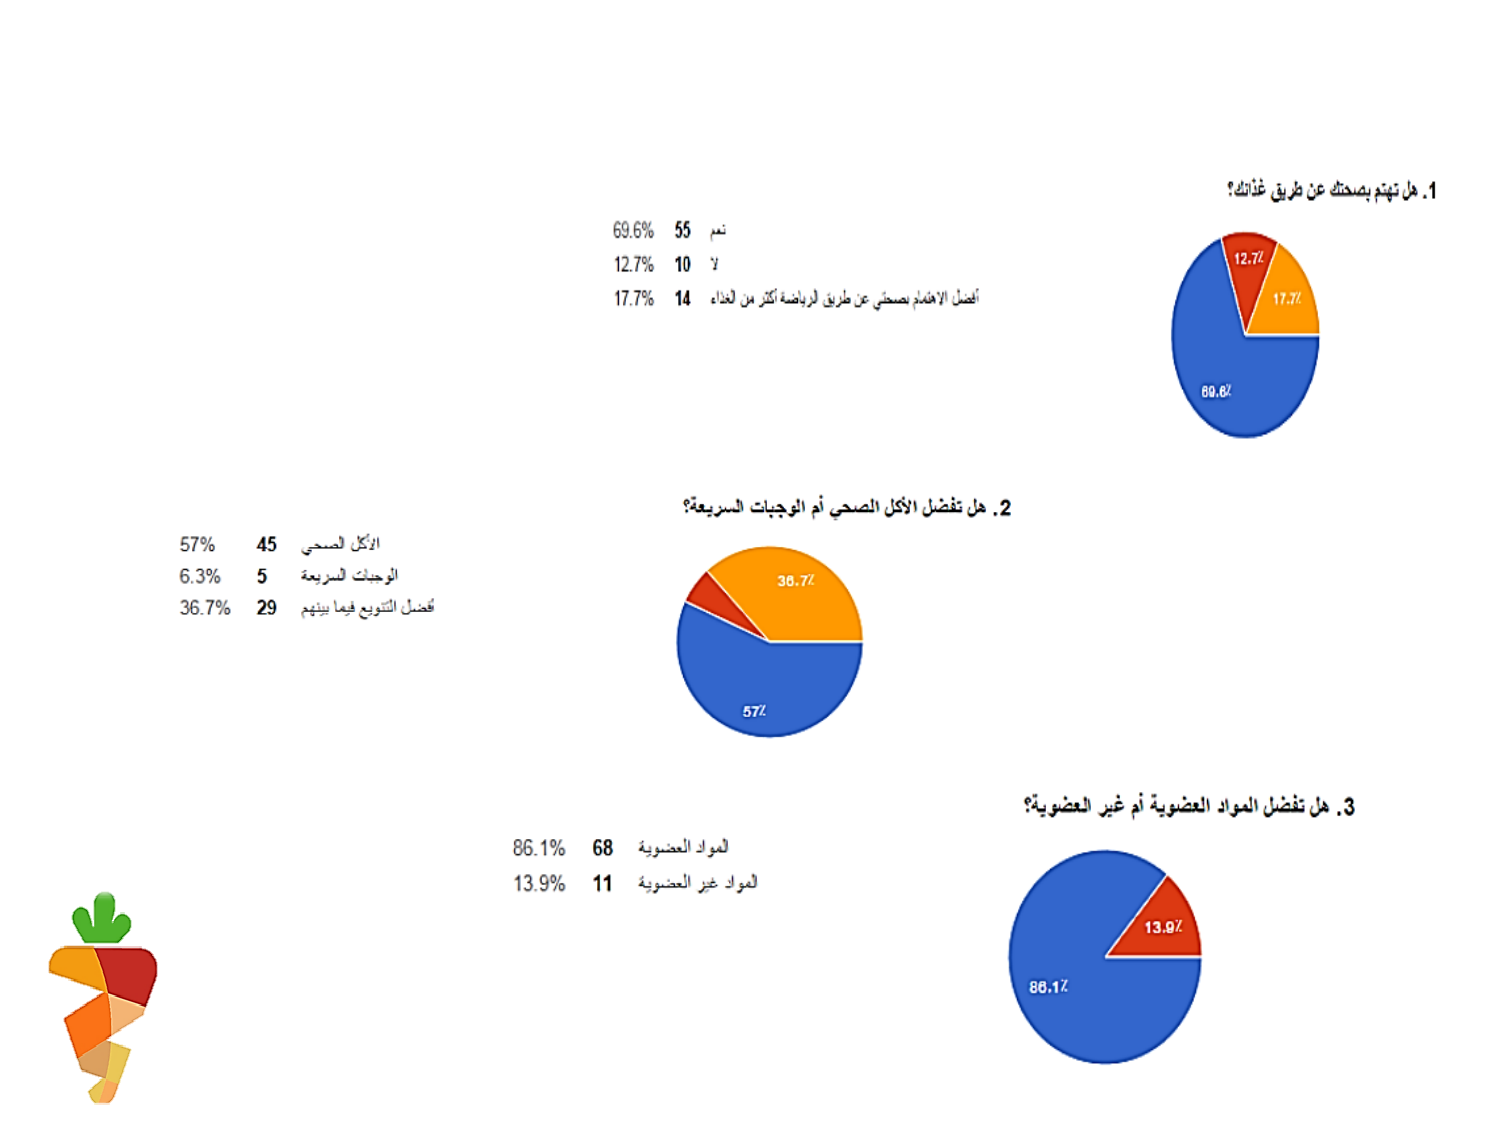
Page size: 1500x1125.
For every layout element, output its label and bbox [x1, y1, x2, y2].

picture [160, 476, 1028, 752]
picture [501, 775, 1368, 1071]
picture [41, 889, 163, 1105]
picture [591, 154, 1454, 450]
